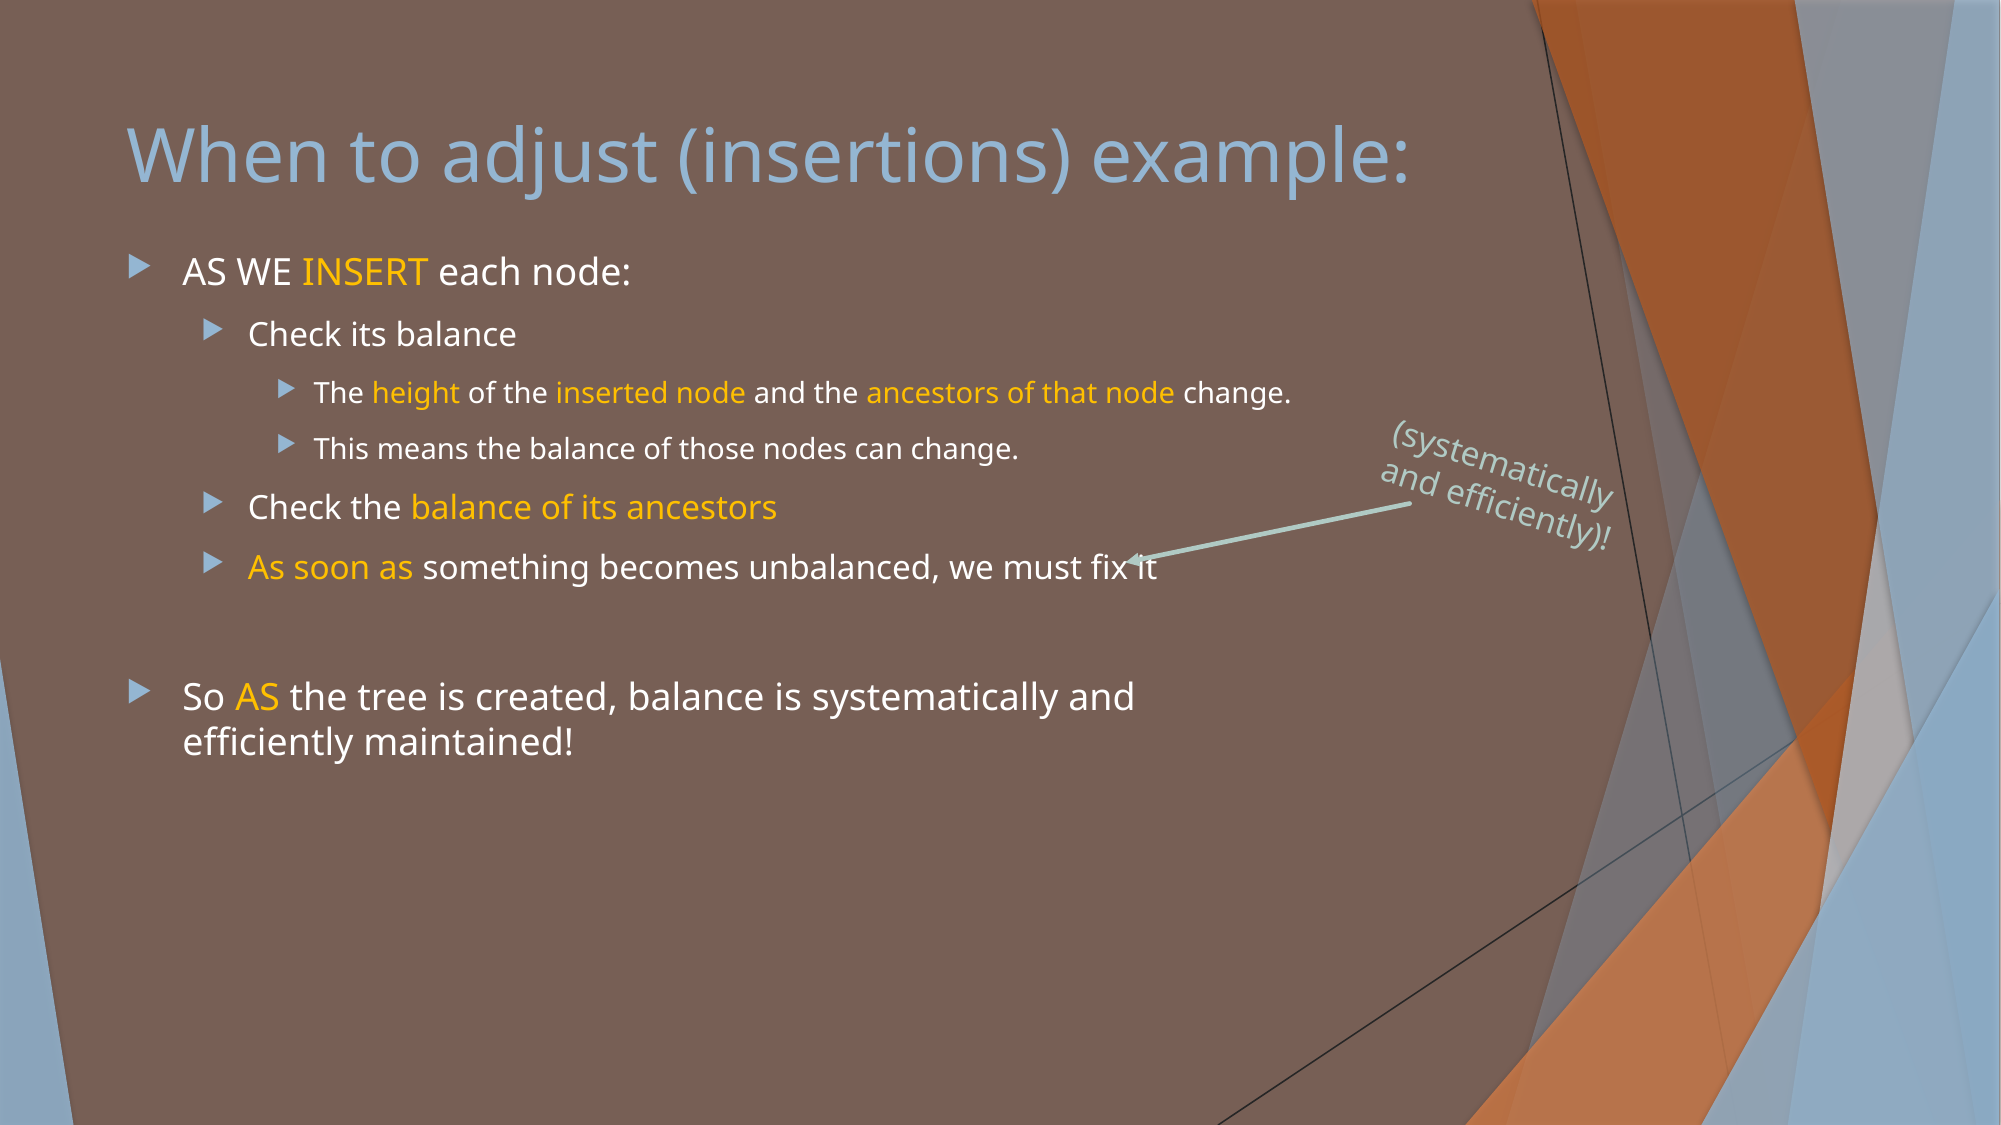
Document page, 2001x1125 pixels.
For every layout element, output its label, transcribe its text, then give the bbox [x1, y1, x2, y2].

list AS WE INSERT each node: Check its balance The height of the inserted node and the ancestors of that node change. This means the balance of those nodes can change. Check the balance of its ancestors As soon as something becomes unbalanced, we must fix it So AS the tree is created, balance is systematically and efficiently maintained! [111, 240, 1309, 991]
text_box (systematically and efficiently)! [1360, 398, 1646, 570]
title When to adjust (insertions) example: [111, 99, 1522, 234]
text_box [1124, 502, 1411, 563]
